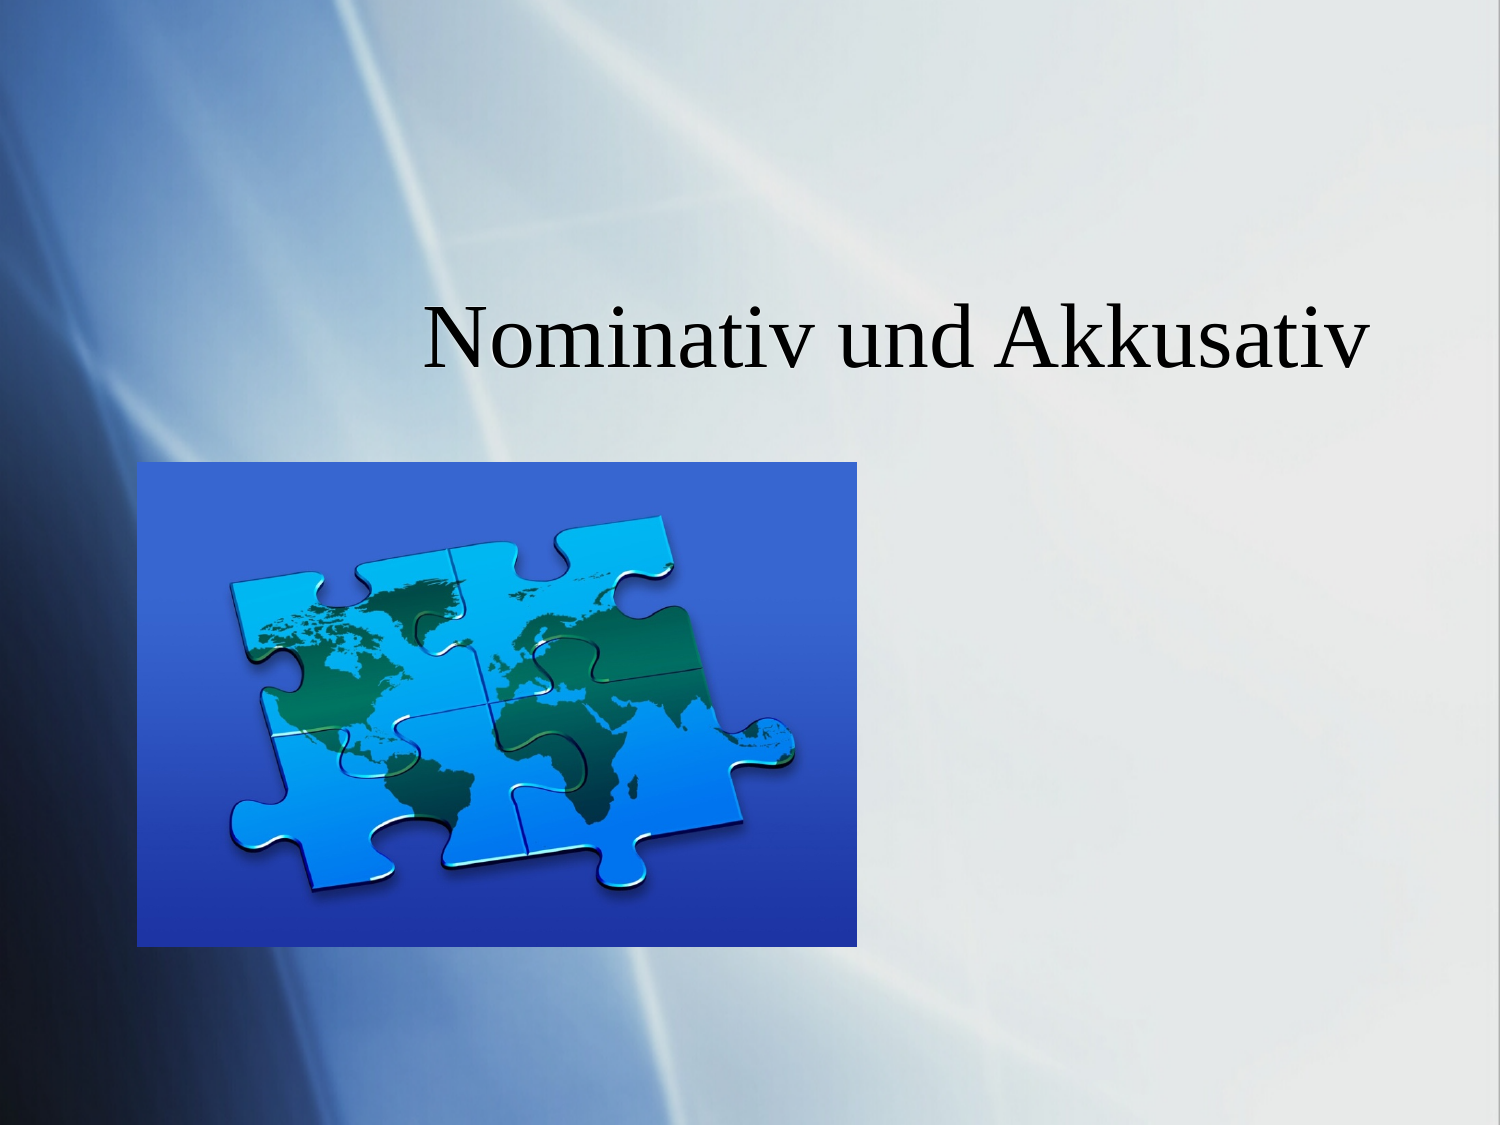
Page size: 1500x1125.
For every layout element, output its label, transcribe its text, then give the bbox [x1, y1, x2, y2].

title Nominativ und Akkusativ [112, 237, 1388, 426]
picture [0, 0, 1500, 1125]
